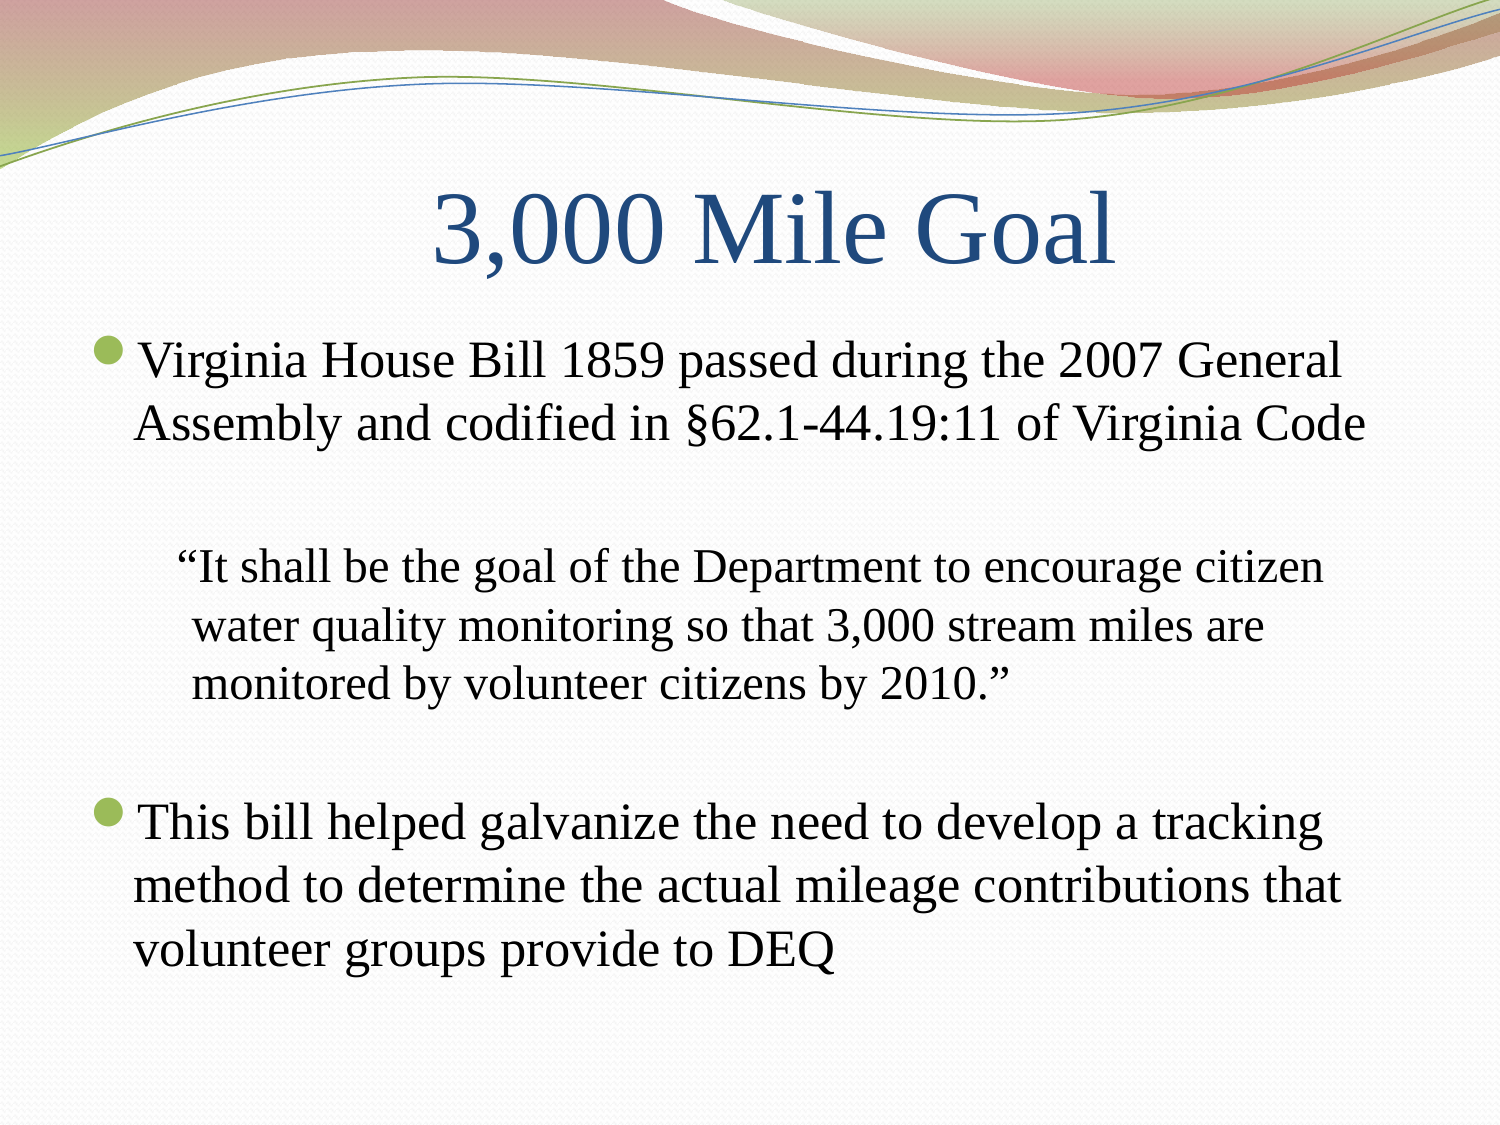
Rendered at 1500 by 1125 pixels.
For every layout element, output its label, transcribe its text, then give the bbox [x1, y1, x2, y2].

title 3,000 Mile Goal [99, 149, 1450, 285]
list Virginia House Bill 1859 passed during the 2007 General Assembly and codified in §62.1-44.19:11 of Virginia Code “It shall be the goal of the Department to encourage citizen water quality monitoring so that 3,000 stream miles are monitored by volunteer citizens by 2010.” This bill helped galvanize the need to develop a tracking method to determine the actual mileage contributions that volunteer groups provide to DEQ [75, 317, 1425, 1038]
